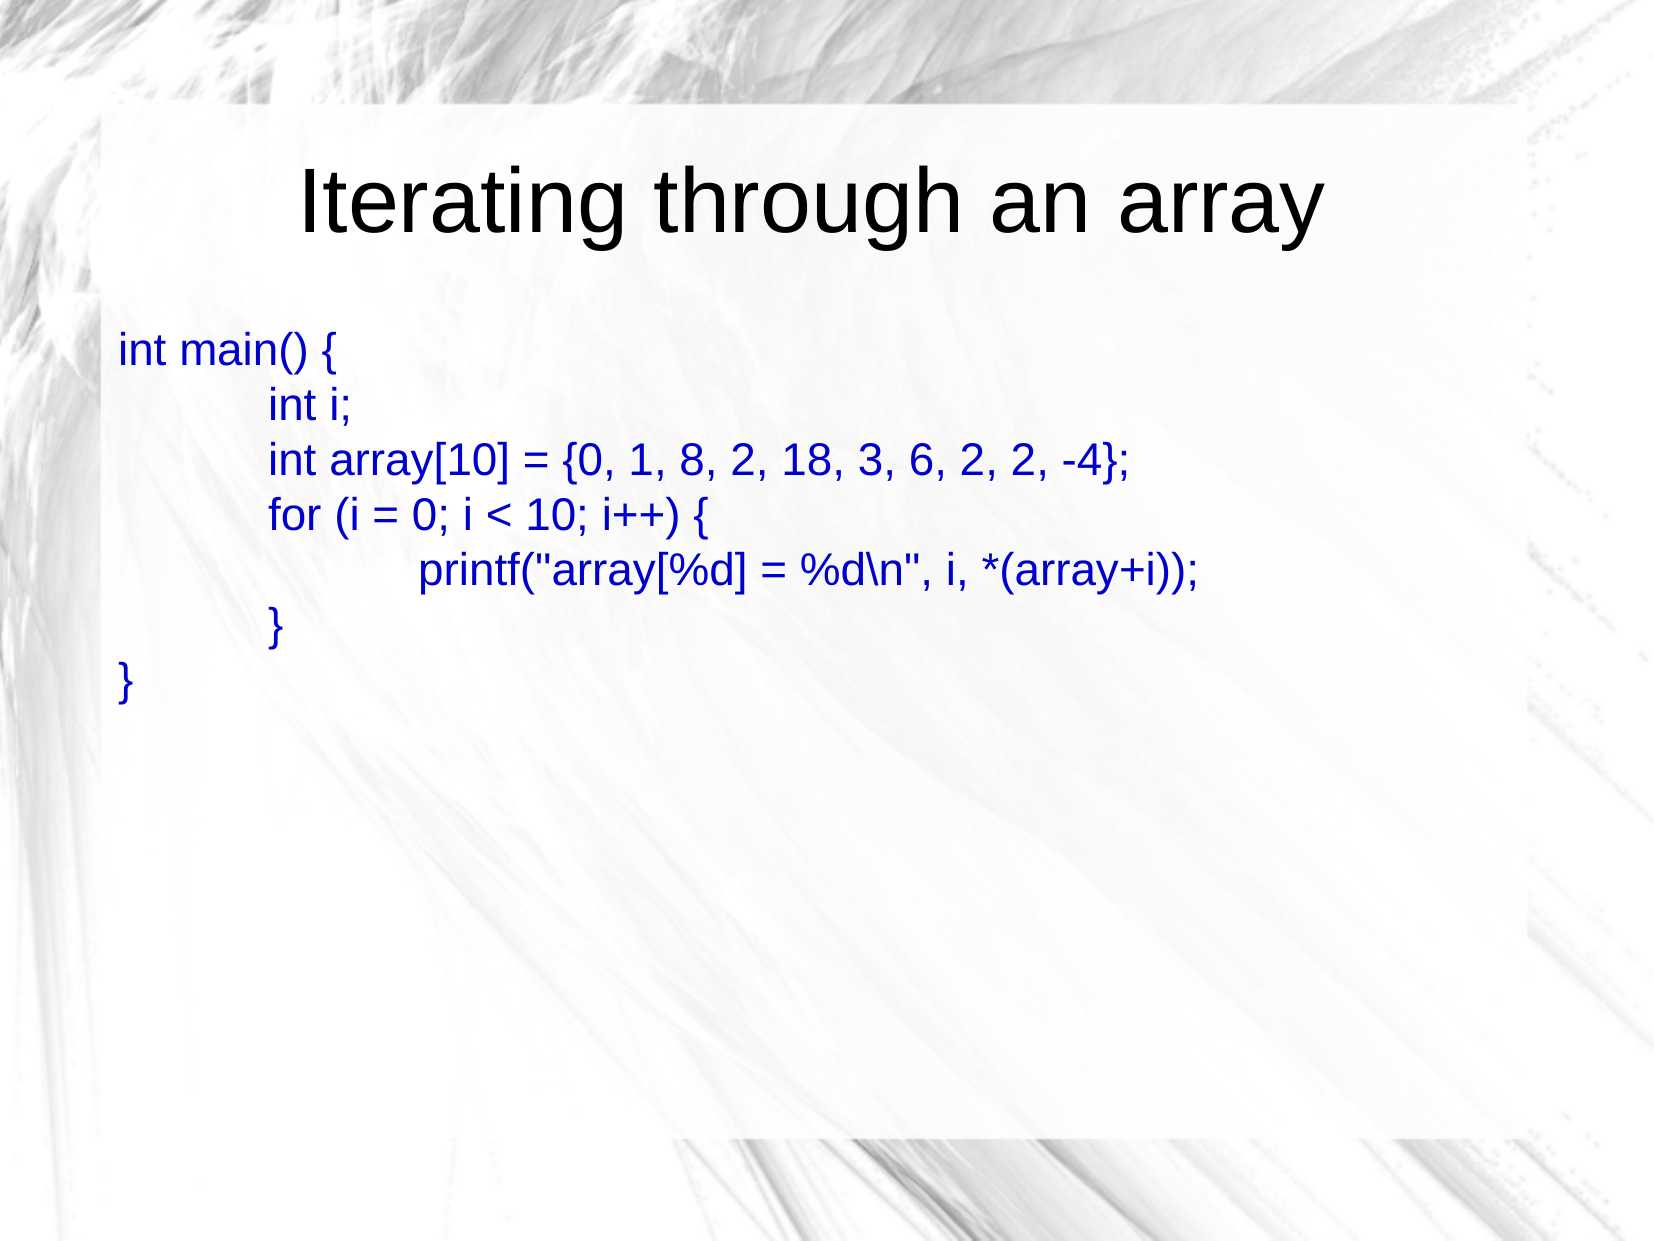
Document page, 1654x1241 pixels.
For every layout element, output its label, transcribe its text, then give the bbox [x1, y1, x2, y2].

picture [0, 0, 1654, 1241]
list int main() { int i; int array[10] = {0, 1, 8, 2, 18, 3, 6, 2, 2, -4}; for (i = 0; i < 10; i++) { printf("array[%d] = %d\n", i, *(array+i)); } } [118, 319, 1571, 1109]
title Iterating through an array [118, 112, 1506, 281]
